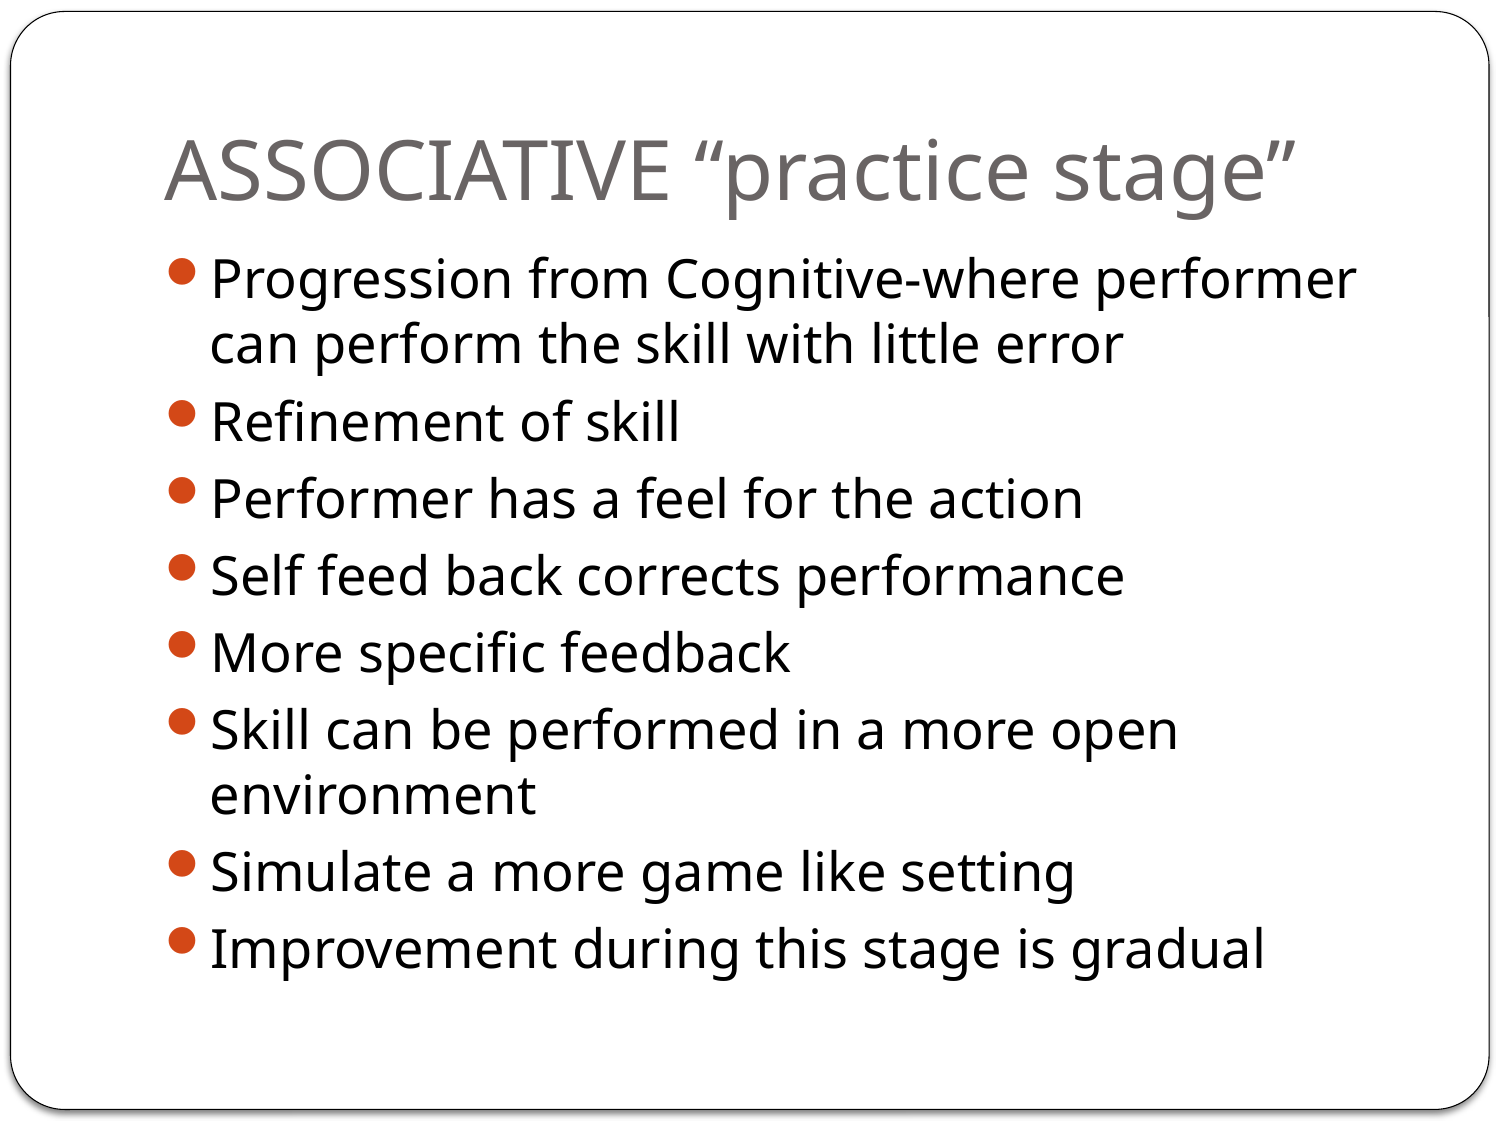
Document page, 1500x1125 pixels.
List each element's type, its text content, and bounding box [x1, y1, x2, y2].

title ASSOCIATIVE “practice stage” [150, 45, 1425, 233]
list Progression from Cognitive-where performer can perform the skill with little error Refinement of skill Performer has a feel for the action Self feed back corrects performance More specific feedback Skill can be performed in a more open environment Simulate a more game like setting Improvement during this stage is gradual [150, 237, 1425, 988]
